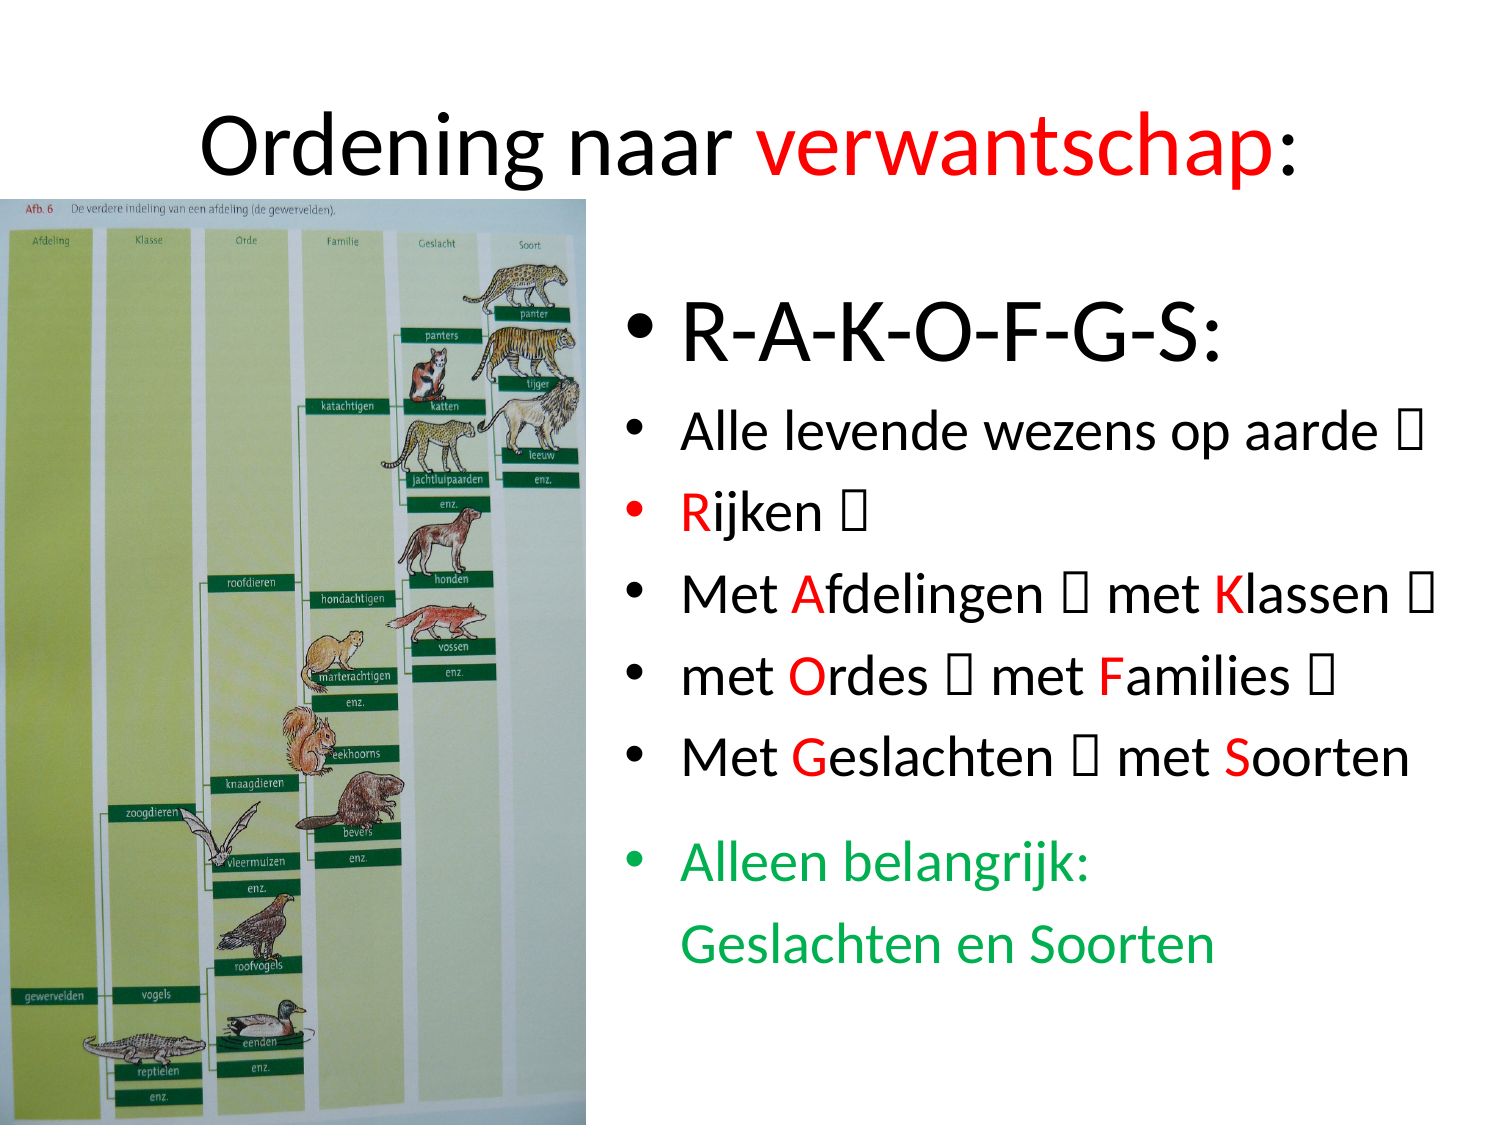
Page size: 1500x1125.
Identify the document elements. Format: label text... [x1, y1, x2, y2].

title Ordening naar verwantschap: [75, 45, 1425, 233]
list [0, 198, 587, 1125]
list R-A-K-O-F-G-S: Alle levende wezens op aarde  Rijken  Met Afdelingen  met Klassen  met Ordes  met Families  Met Geslachten  met Soorten Alleen belangrijk: Geslachten en Soorten [609, 262, 1500, 1005]
